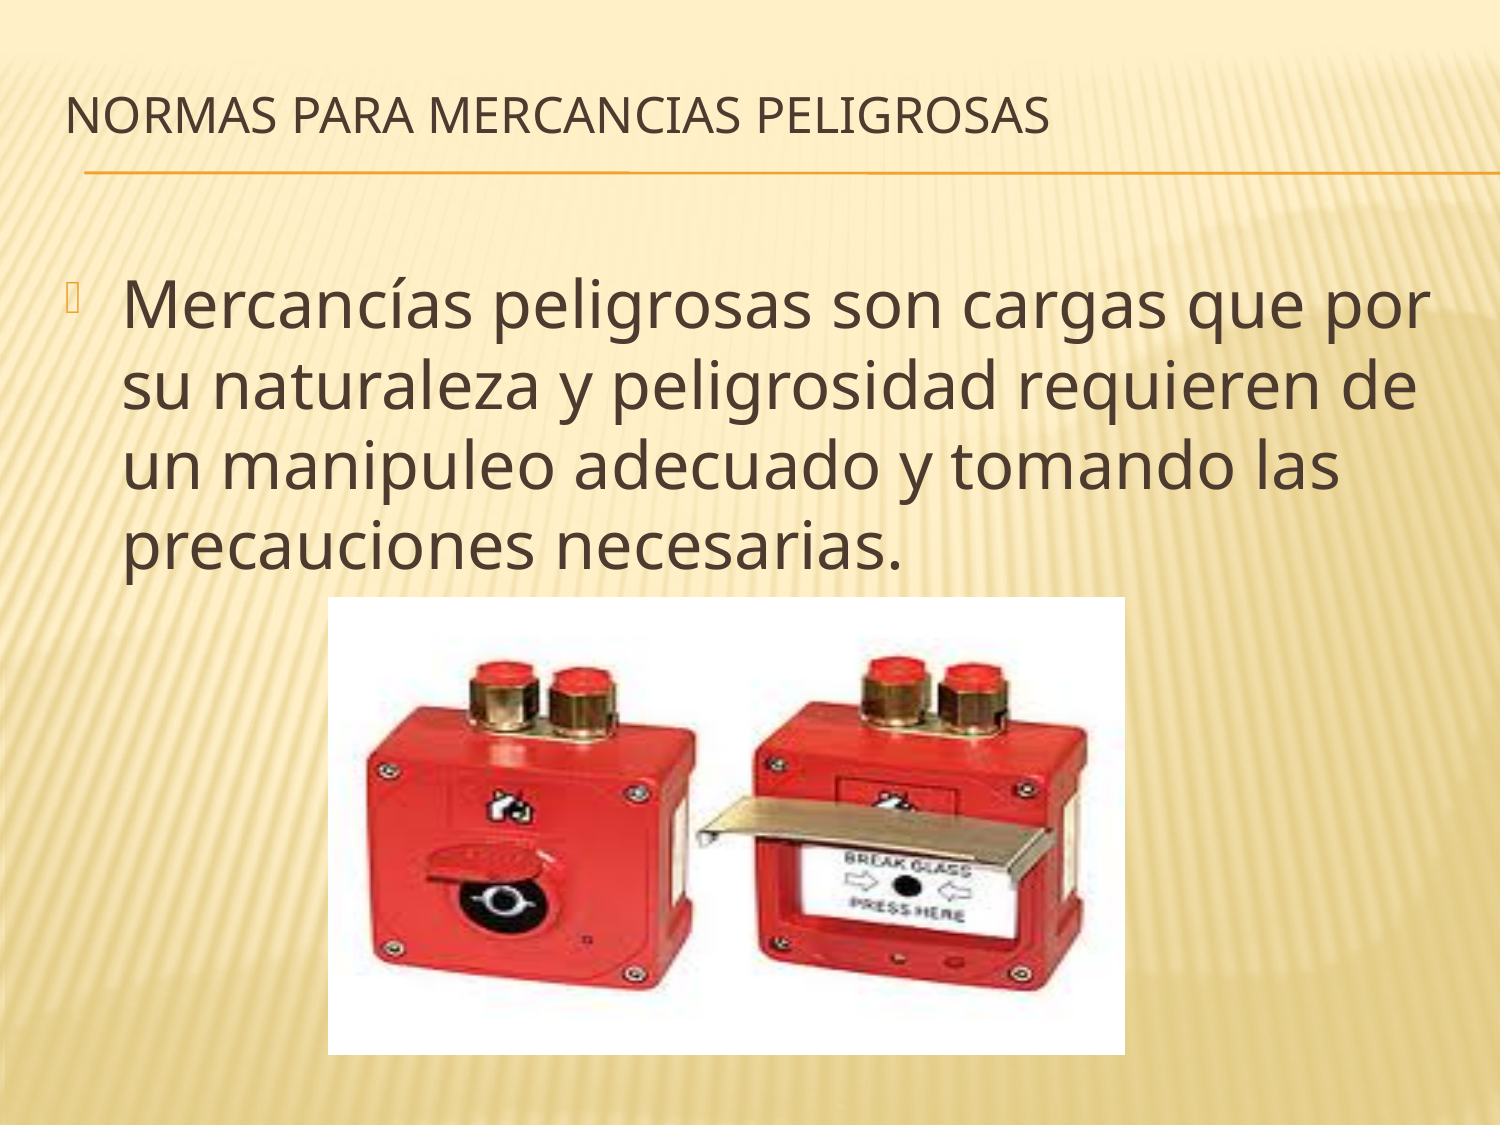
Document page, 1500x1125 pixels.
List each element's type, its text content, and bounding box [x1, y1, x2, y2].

title Normas para mercancias peligrosas [50, 75, 1475, 213]
list Mercancías peligrosas son cargas que por su naturaleza y peligrosidad requieren de un manipuleo adecuado y tomando las precauciones necesarias. [50, 254, 1475, 998]
picture [327, 597, 1126, 1055]
